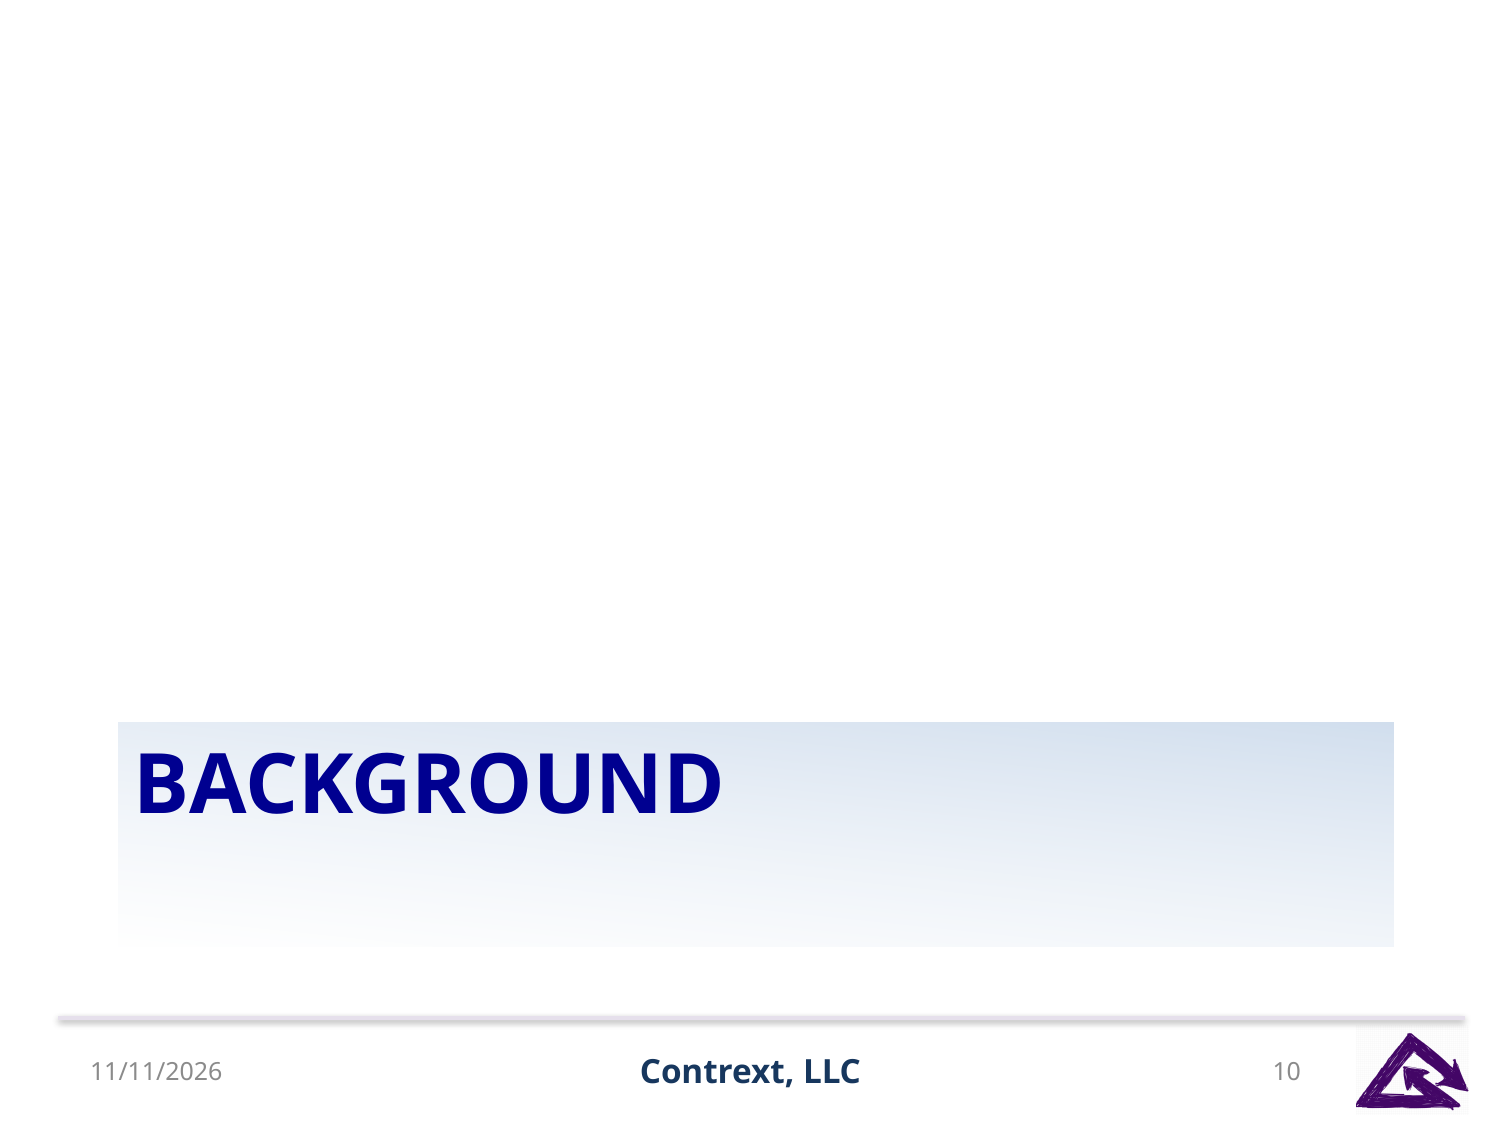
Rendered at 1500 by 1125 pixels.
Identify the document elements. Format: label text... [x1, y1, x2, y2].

picture [1356, 1025, 1469, 1115]
slide_number 10 [1074, 1042, 1316, 1103]
title Background [118, 722, 1394, 947]
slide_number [75, 1042, 425, 1103]
footer Contrext, LLC [471, 1042, 1030, 1103]
